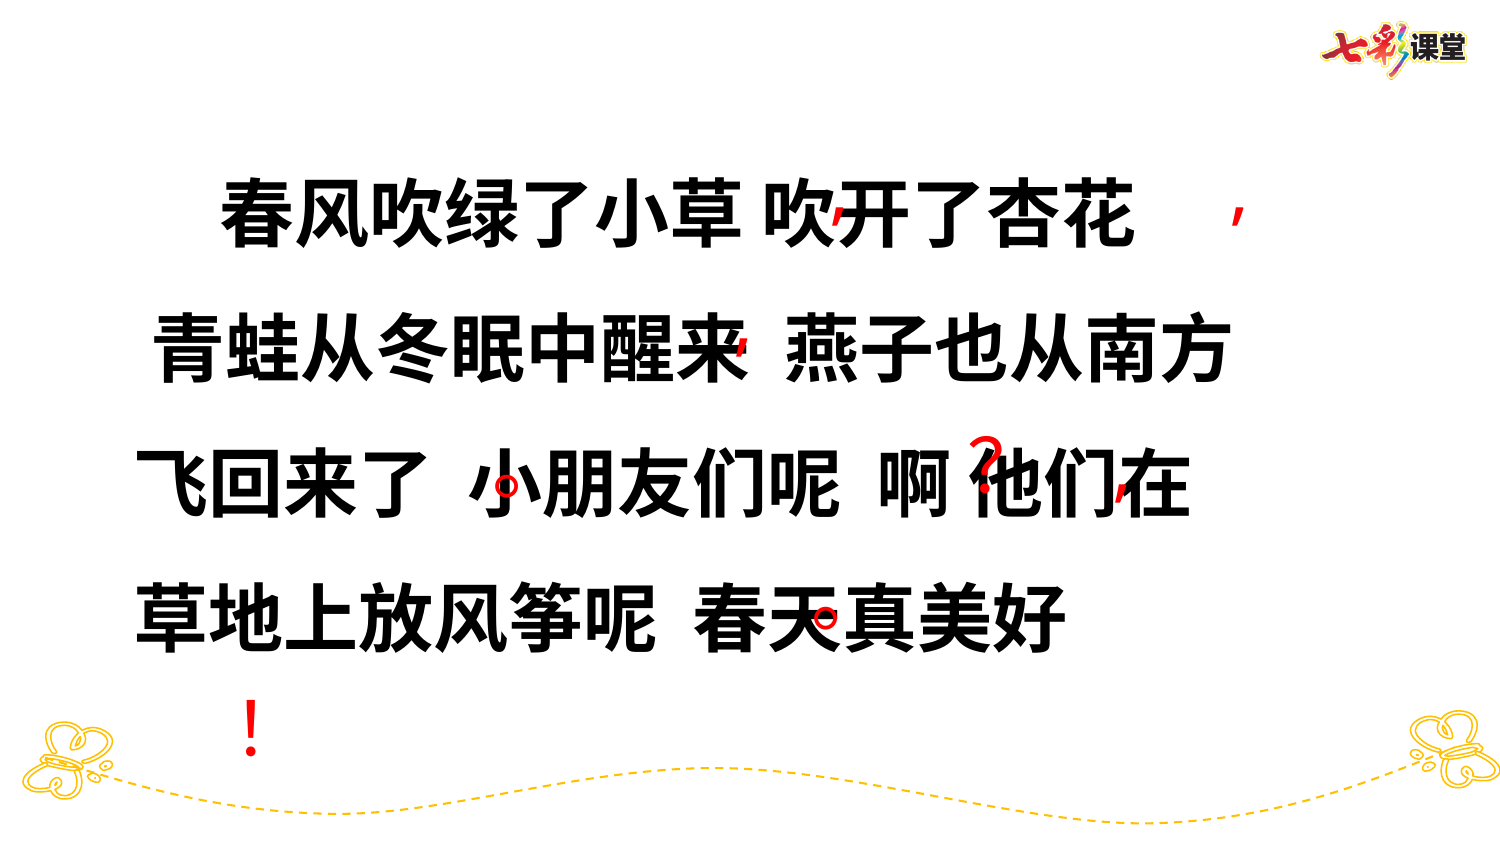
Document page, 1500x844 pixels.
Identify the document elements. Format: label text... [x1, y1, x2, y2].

text_box , [1218, 136, 1361, 238]
text_box 春风吹绿了小草 吹开了杏花 青蛙从冬眠中醒来 燕子也从南方飞回来了 小朋友们呢 啊 他们在草地上放风筝呢 春天真美好 [122, 116, 1269, 668]
text_box , [722, 266, 866, 368]
text_box ？ [955, 413, 1099, 515]
text_box 。 [799, 545, 943, 647]
text_box 。 [481, 413, 624, 515]
text_box ！ [221, 676, 364, 778]
picture [1318, 20, 1469, 80]
text_box , [1100, 413, 1244, 515]
text_box , [818, 136, 961, 238]
